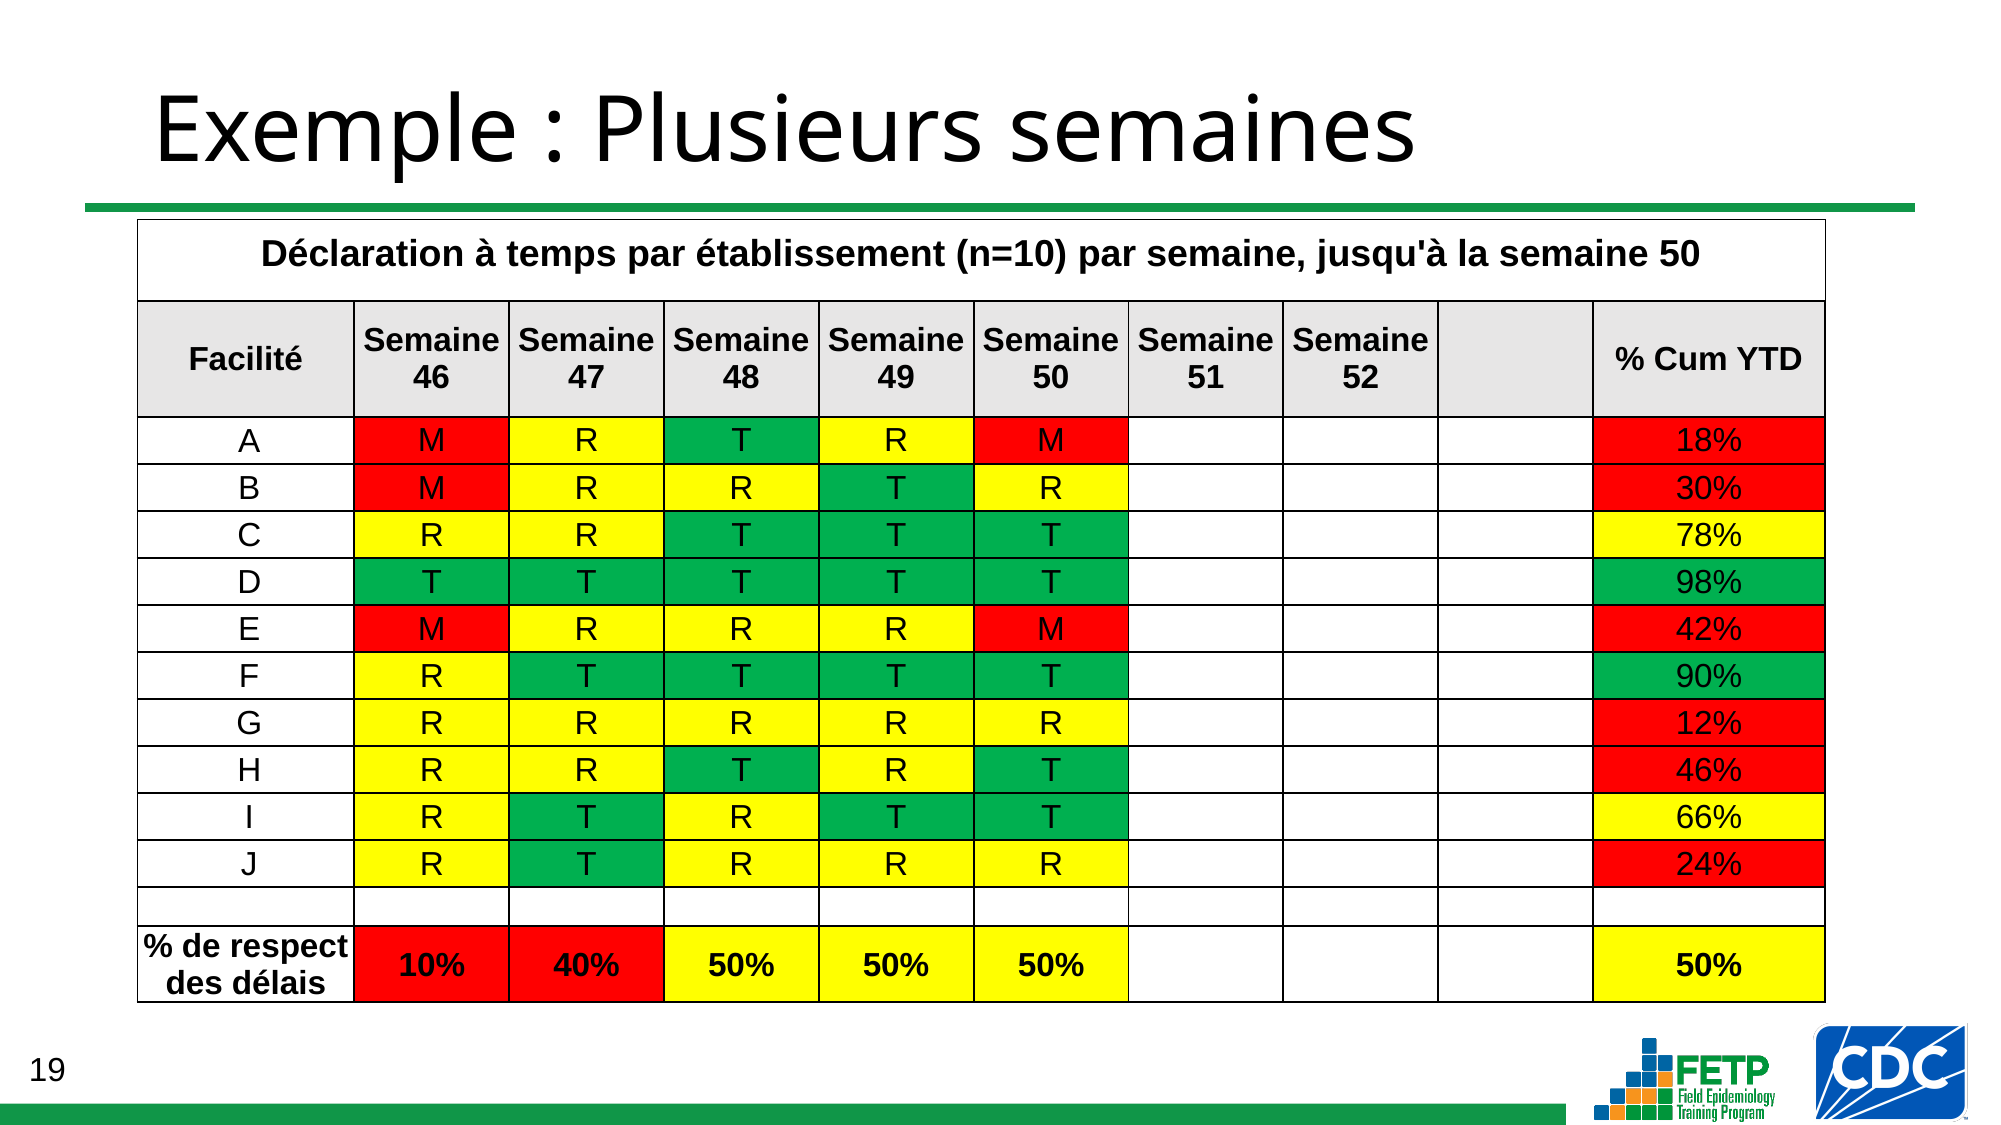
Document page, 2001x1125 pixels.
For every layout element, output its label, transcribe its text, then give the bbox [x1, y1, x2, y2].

table_cell [1284, 559, 1437, 604]
table_cell R [510, 465, 663, 510]
table_cell Semaine 50 [975, 302, 1128, 416]
table_cell [1129, 794, 1282, 839]
table_cell B [138, 465, 353, 510]
table_cell T [820, 559, 973, 604]
table_cell T [510, 559, 663, 604]
table_cell [510, 888, 663, 925]
table_cell R [355, 700, 508, 745]
table_cell T [510, 794, 663, 839]
table_cell % Cum YTD [1594, 302, 1824, 416]
table_cell T [975, 653, 1128, 698]
table_cell R [510, 747, 663, 792]
table_cell [1129, 700, 1282, 745]
table_cell 50% [665, 927, 818, 1001]
table_cell 30% [1594, 465, 1824, 510]
table_cell [1129, 653, 1282, 698]
table_cell [1129, 418, 1282, 463]
table_cell [1439, 606, 1592, 651]
table_cell T [975, 747, 1128, 792]
table_cell [355, 888, 508, 925]
table_cell [1439, 653, 1592, 698]
table_cell Semaine 46 [355, 302, 508, 416]
table_cell [1129, 559, 1282, 604]
table_cell [1284, 606, 1437, 651]
table_cell T [975, 559, 1128, 604]
table_cell R [975, 700, 1128, 745]
table_cell [1129, 747, 1282, 792]
table_cell [1284, 700, 1437, 745]
table_cell R [975, 841, 1128, 886]
table_cell R [665, 841, 818, 886]
table_cell M [975, 418, 1128, 463]
table_cell R [355, 653, 508, 698]
table_cell [1284, 841, 1437, 886]
table_cell R [820, 747, 973, 792]
picture [1813, 1023, 1968, 1122]
table_cell T [975, 794, 1128, 839]
table_cell [1284, 794, 1437, 839]
table_cell M [355, 606, 508, 651]
table_cell G [138, 700, 353, 745]
table_cell I [138, 794, 353, 839]
table_cell [1439, 747, 1592, 792]
table_cell M [355, 465, 508, 510]
table_cell T [665, 653, 818, 698]
table_cell R [665, 606, 818, 651]
table_cell Facilité [138, 302, 353, 416]
table_cell [1439, 841, 1592, 886]
table_cell [1129, 606, 1282, 651]
table_cell [1129, 841, 1282, 886]
table_cell [1439, 418, 1592, 463]
table_cell % de respect des délais [138, 927, 353, 1001]
table_cell [1439, 700, 1592, 745]
table_cell [1129, 888, 1282, 925]
table_cell [1439, 465, 1592, 510]
table_cell 78% [1594, 512, 1824, 557]
table_cell [1284, 927, 1437, 1001]
table_cell R [510, 606, 663, 651]
table_cell 50% [1594, 927, 1824, 1001]
table_cell T [665, 512, 818, 557]
table_cell R [510, 512, 663, 557]
table_cell R [355, 841, 508, 886]
table_cell R [665, 465, 818, 510]
table_cell R [355, 512, 508, 557]
table_cell T [510, 653, 663, 698]
table_cell Semaine 47 [510, 302, 663, 416]
table_cell R [355, 794, 508, 839]
table_cell J [138, 841, 353, 886]
table_cell Semaine 49 [820, 302, 973, 416]
table_cell E [138, 606, 353, 651]
table_cell Semaine 52 [1284, 302, 1437, 416]
table_cell M [975, 606, 1128, 651]
table_cell R [665, 794, 818, 839]
table_cell R [820, 700, 973, 745]
table_cell Semaine 51 [1129, 302, 1282, 416]
table_cell 90% [1594, 653, 1824, 698]
table_cell R [510, 418, 663, 463]
table_cell [820, 888, 973, 925]
table_cell F [138, 653, 353, 698]
table_cell [975, 888, 1128, 925]
table_cell R [820, 606, 973, 651]
table_cell [1439, 302, 1592, 416]
table_cell 66% [1594, 794, 1824, 839]
table_cell [1284, 747, 1437, 792]
table_cell [1284, 418, 1437, 463]
table_cell R [665, 700, 818, 745]
table_cell [1439, 512, 1592, 557]
table_cell 46% [1594, 747, 1824, 792]
table_cell T [820, 794, 973, 839]
table_cell C [138, 512, 353, 557]
table_cell T [820, 653, 973, 698]
table_cell T [510, 841, 663, 886]
table_cell 98% [1594, 559, 1824, 604]
table_cell 50% [975, 927, 1128, 1001]
table_cell 18% [1594, 418, 1824, 463]
table_cell [665, 888, 818, 925]
picture [1594, 1038, 1775, 1122]
table_cell [1439, 559, 1592, 604]
table_cell T [665, 747, 818, 792]
table_cell 40% [510, 927, 663, 1001]
table_cell [1439, 888, 1592, 925]
table_cell [1284, 465, 1437, 510]
table_header Déclaration à temps par établissement (n=10) par semaine, jusqu'à la semaine 50 [138, 220, 1825, 300]
table_cell M [355, 418, 508, 463]
table_cell T [665, 418, 818, 463]
table_cell [1129, 465, 1282, 510]
table_cell R [355, 747, 508, 792]
table_cell R [510, 700, 663, 745]
table_cell 24% [1594, 841, 1824, 886]
table_cell Semaine 48 [665, 302, 818, 416]
table_cell 50% [820, 927, 973, 1001]
table_cell R [820, 841, 973, 886]
table_cell [1284, 512, 1437, 557]
table_cell [1129, 927, 1282, 1001]
table_cell [1594, 888, 1824, 925]
table_cell T [820, 512, 973, 557]
table_cell [1129, 512, 1282, 557]
table_cell [1439, 794, 1592, 839]
table_cell H [138, 747, 353, 792]
table_cell [1284, 888, 1437, 925]
table_cell D [138, 559, 353, 604]
table_cell 42% [1594, 606, 1824, 651]
title Exemple : Plusieurs semaines [137, 75, 1863, 207]
table_cell 10% [355, 927, 508, 1001]
table_cell R [975, 465, 1128, 510]
table_cell [138, 888, 353, 925]
table_cell [1284, 653, 1437, 698]
table_cell R [820, 418, 973, 463]
table_cell T [355, 559, 508, 604]
table_cell 12% [1594, 700, 1824, 745]
table_cell [1439, 927, 1592, 1001]
table_cell A [138, 418, 353, 463]
table_cell T [820, 465, 973, 510]
table_cell T [975, 512, 1128, 557]
table_cell T [665, 559, 818, 604]
